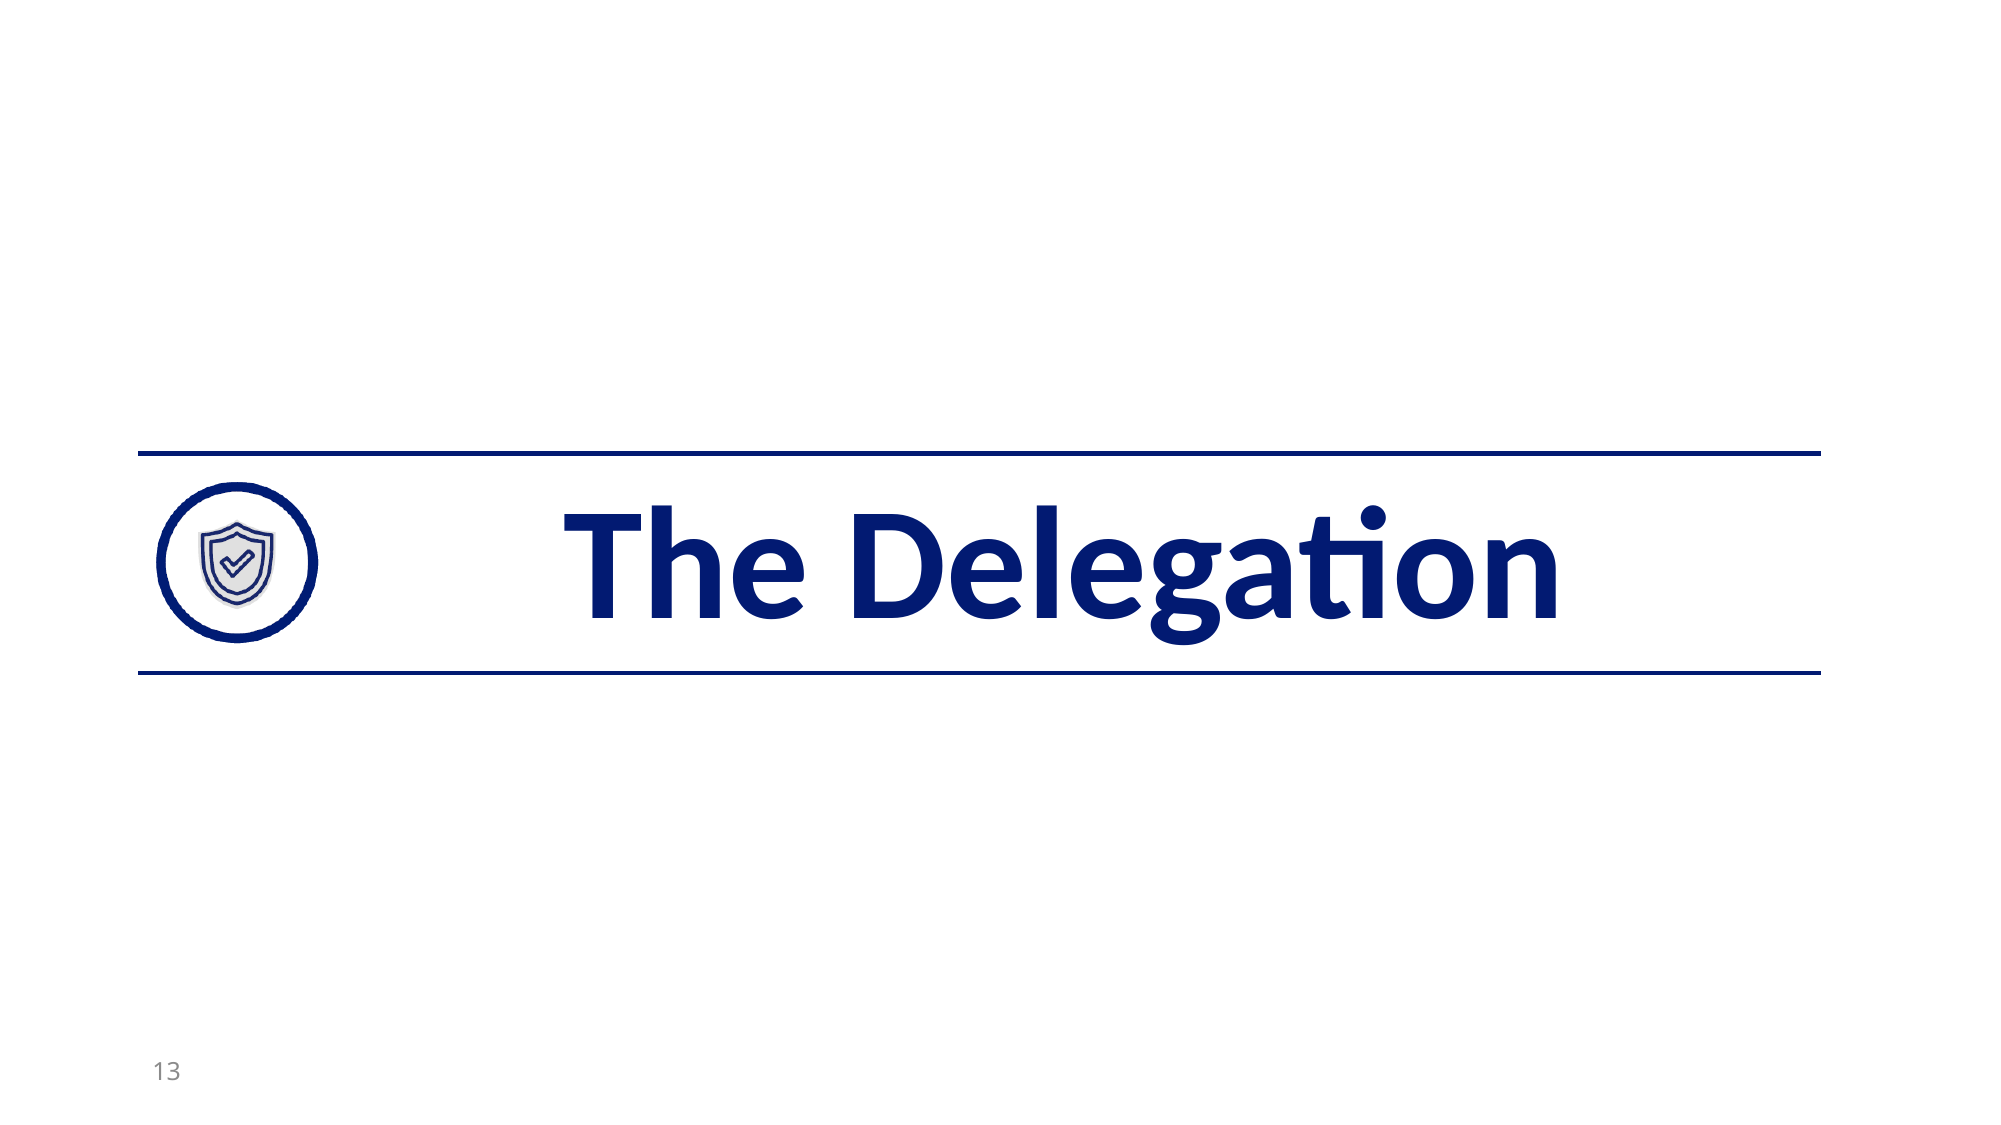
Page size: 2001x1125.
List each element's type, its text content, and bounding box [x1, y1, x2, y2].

text_box The Delegation [307, 454, 1822, 659]
slide_number 13 [137, 1042, 588, 1103]
picture [153, 479, 320, 645]
